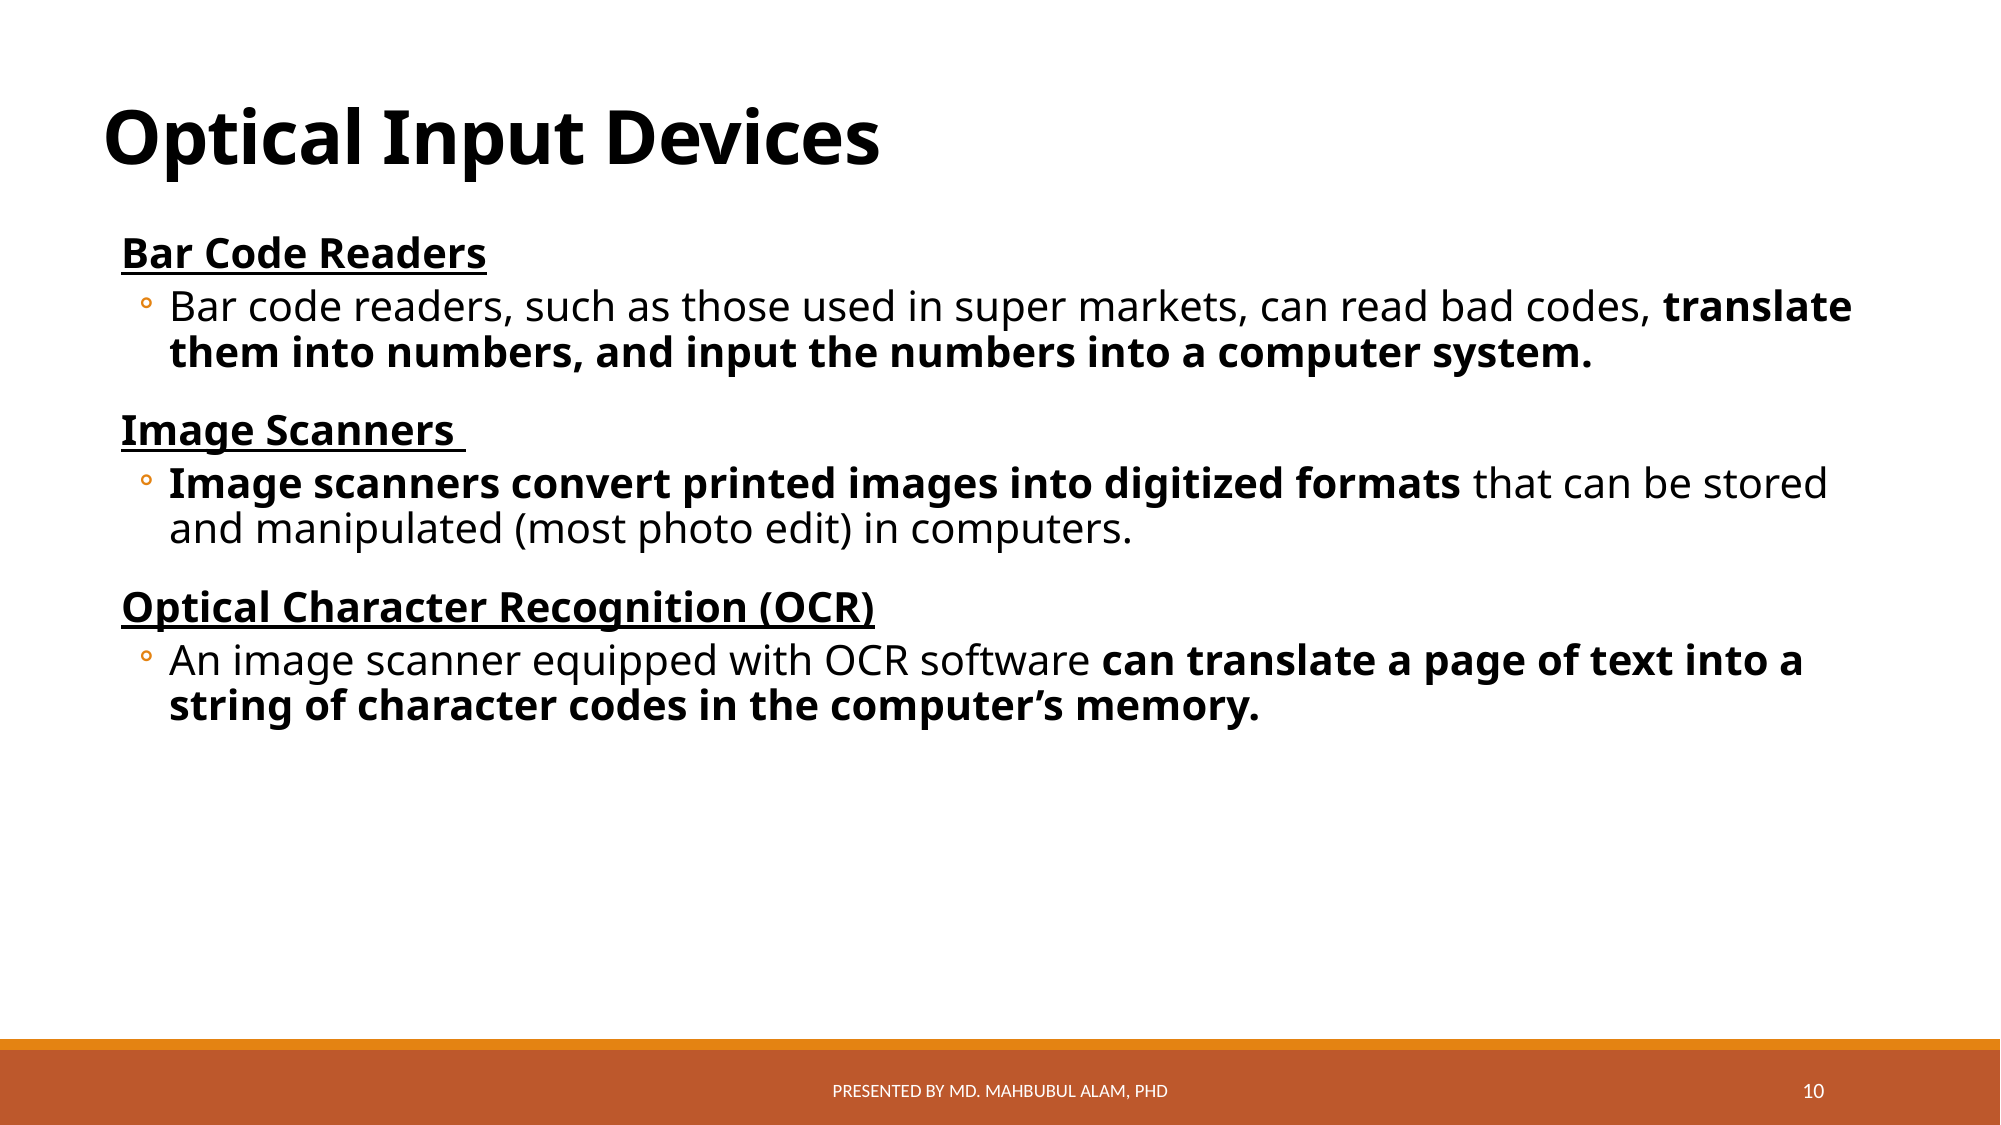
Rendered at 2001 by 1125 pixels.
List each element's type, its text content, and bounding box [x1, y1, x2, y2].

footer Presented by Md. Mahbubul Alam, PhD [604, 1059, 1396, 1120]
slide_number 10 [1624, 1059, 1840, 1120]
list Bar Code Readers Bar code readers, such as those used in super markets, can read bad codes, translate them into numbers, and input the numbers into a computer system. Image Scanners Image scanners convert printed images into digitized formats that can be stored and manipulated (most photo edit) in computers. Optical Character Recognition (OCR) An image scanner equipped with OCR software can translate a page of text into a string of character codes in the computer’s memory. [106, 224, 1888, 976]
title Optical Input Devices [87, 75, 1830, 188]
